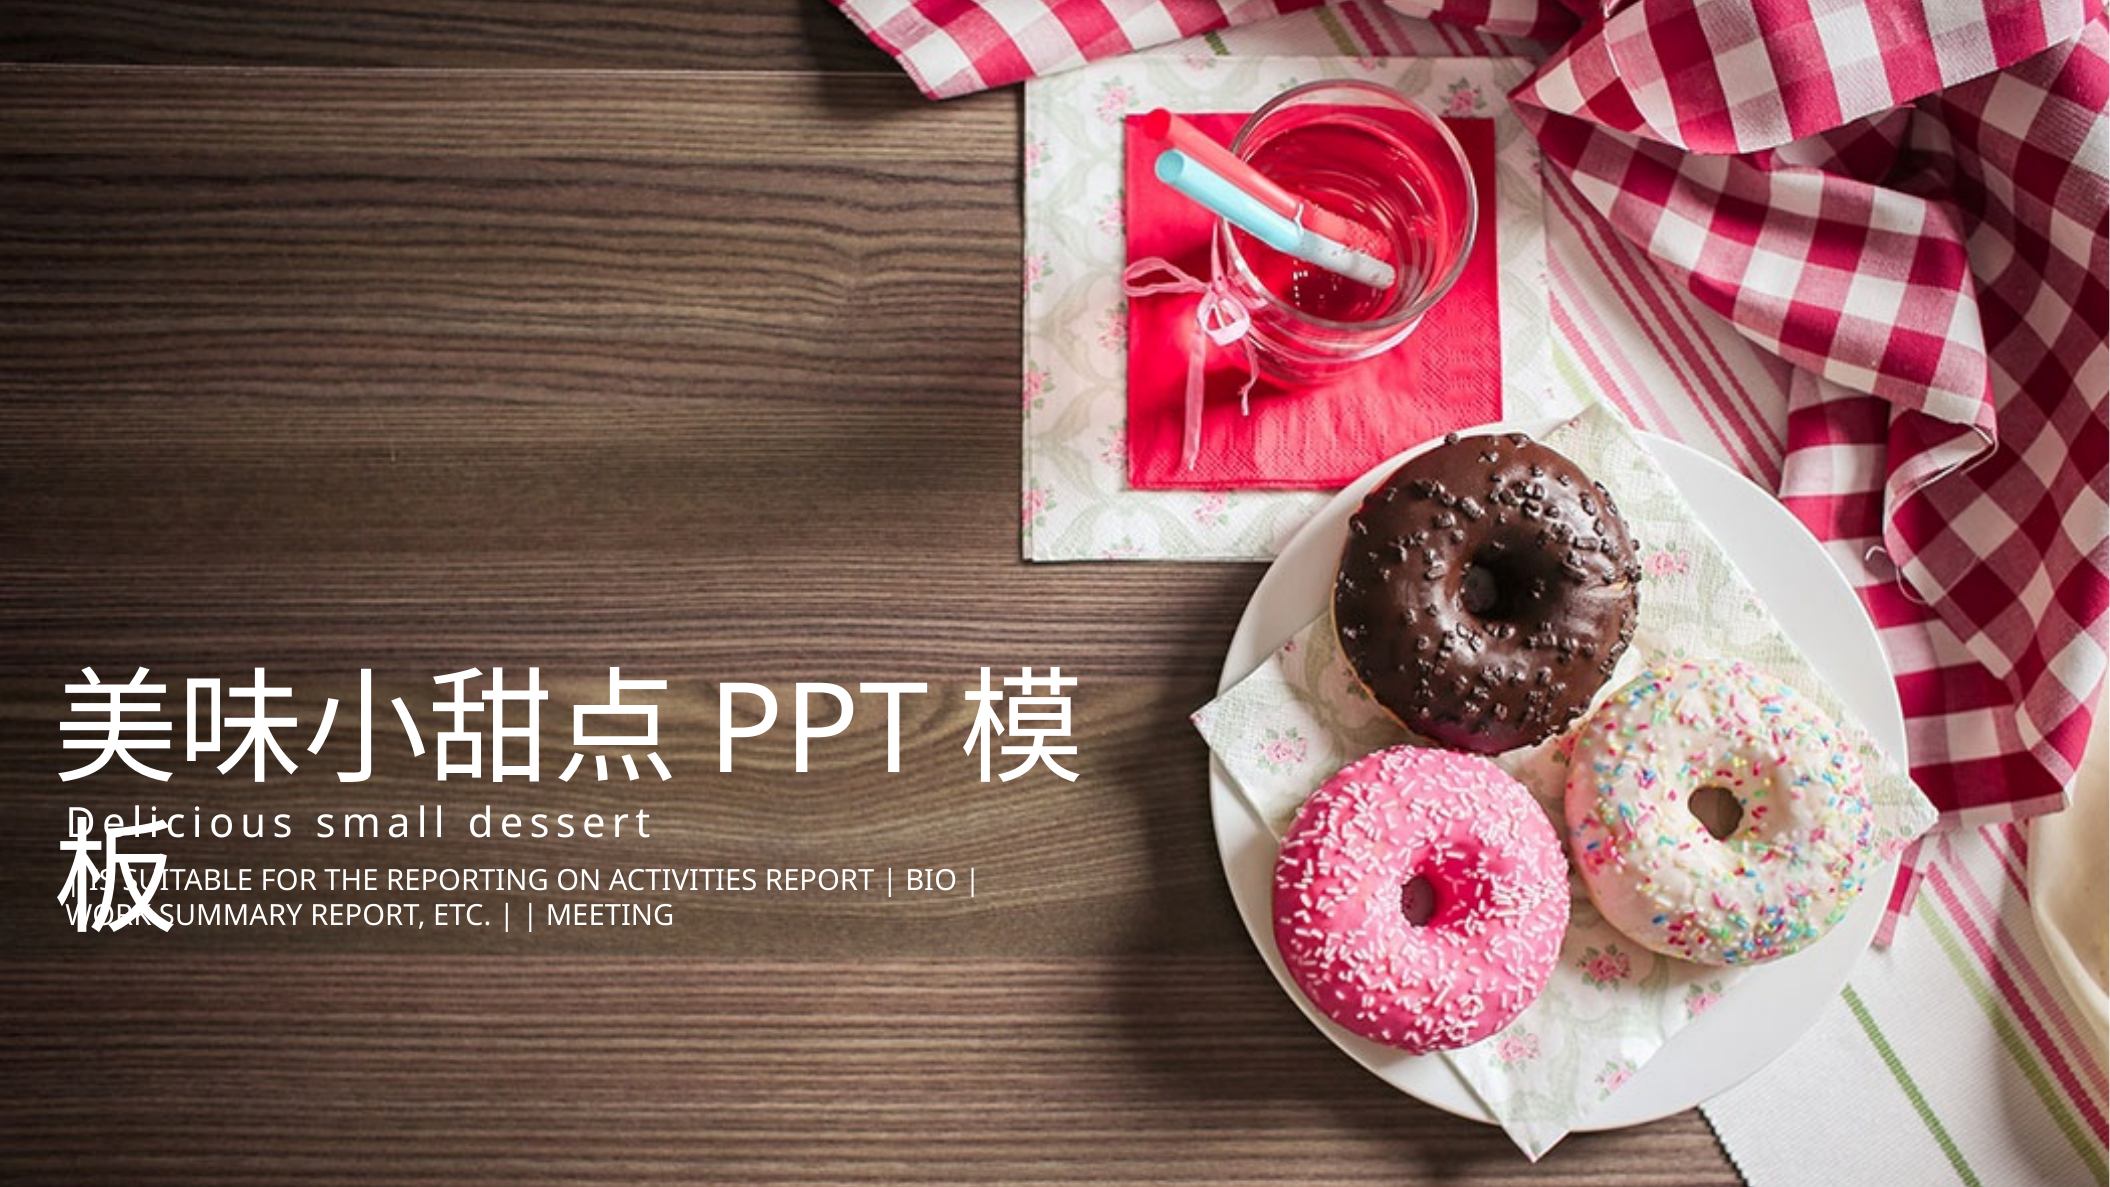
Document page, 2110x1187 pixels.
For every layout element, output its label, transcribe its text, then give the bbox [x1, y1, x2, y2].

text_box [0, 0, 2110, 1187]
text_box 美味小甜点PPT模板 [38, 640, 1185, 956]
